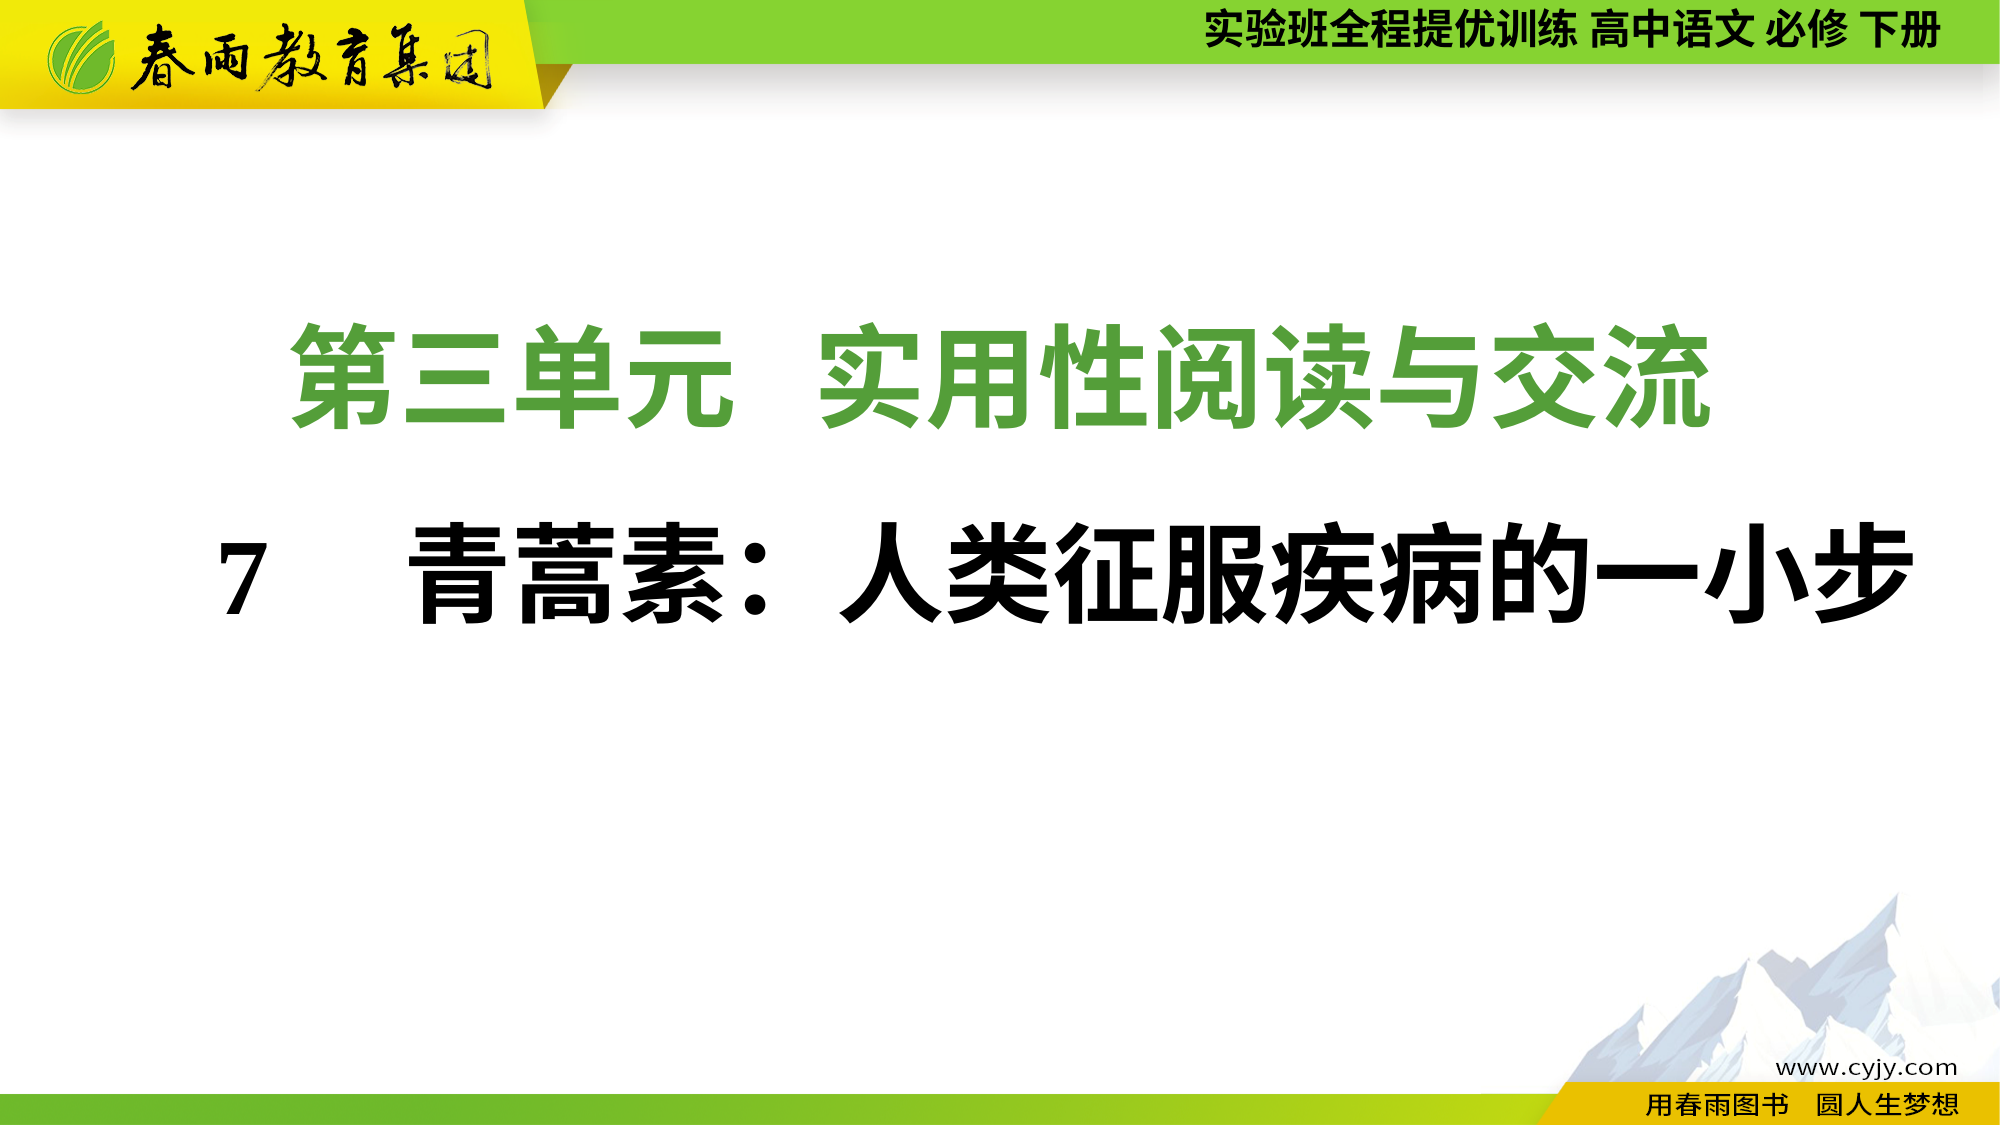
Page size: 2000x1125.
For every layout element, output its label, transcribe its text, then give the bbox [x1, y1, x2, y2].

picture [0, 0, 2000, 1125]
text_box 第三单元 实用性阅读与交流 7 青蒿素：人类征服疾病的一小步 [54, 231, 1946, 644]
